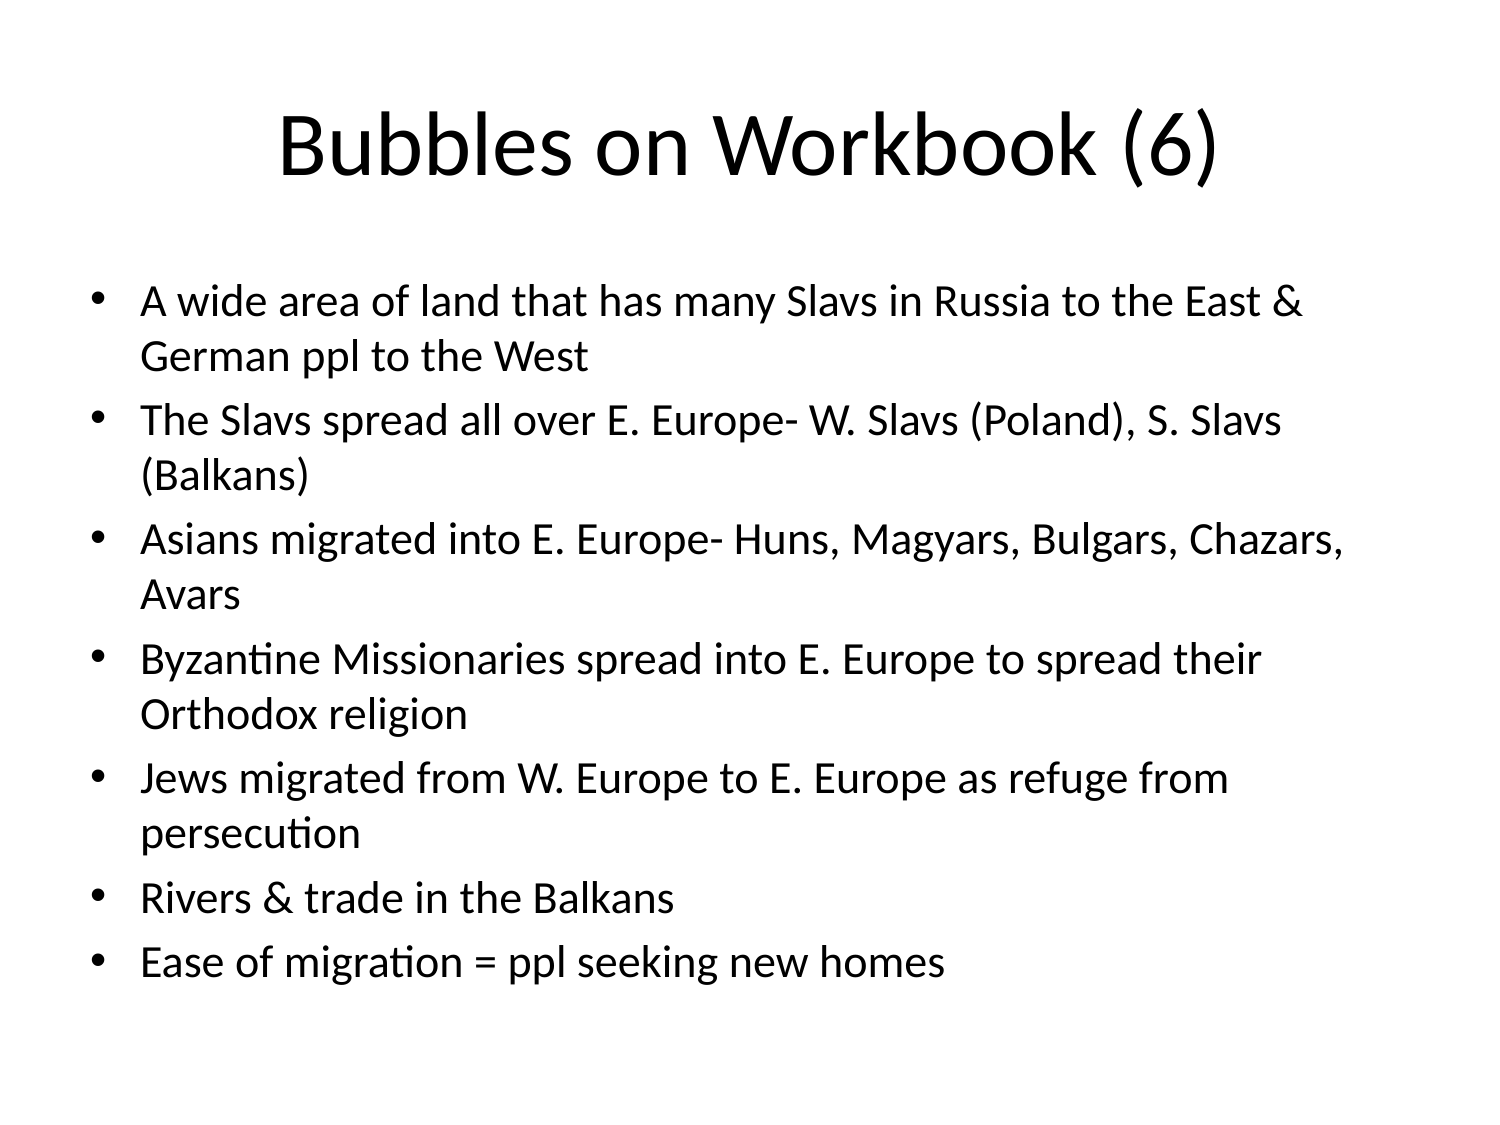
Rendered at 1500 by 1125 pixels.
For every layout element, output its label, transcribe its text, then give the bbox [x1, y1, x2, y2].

list A wide area of land that has many Slavs in Russia to the East & German ppl to the West The Slavs spread all over E. Europe- W. Slavs (Poland), S. Slavs (Balkans) Asians migrated into E. Europe- Huns, Magyars, Bulgars, Chazars, Avars Byzantine Missionaries spread into E. Europe to spread their Orthodox religion Jews migrated from W. Europe to E. Europe as refuge from persecution Rivers & trade in the Balkans Ease of migration = ppl seeking new homes [75, 262, 1425, 1005]
title Bubbles on Workbook (6) [75, 45, 1425, 233]
